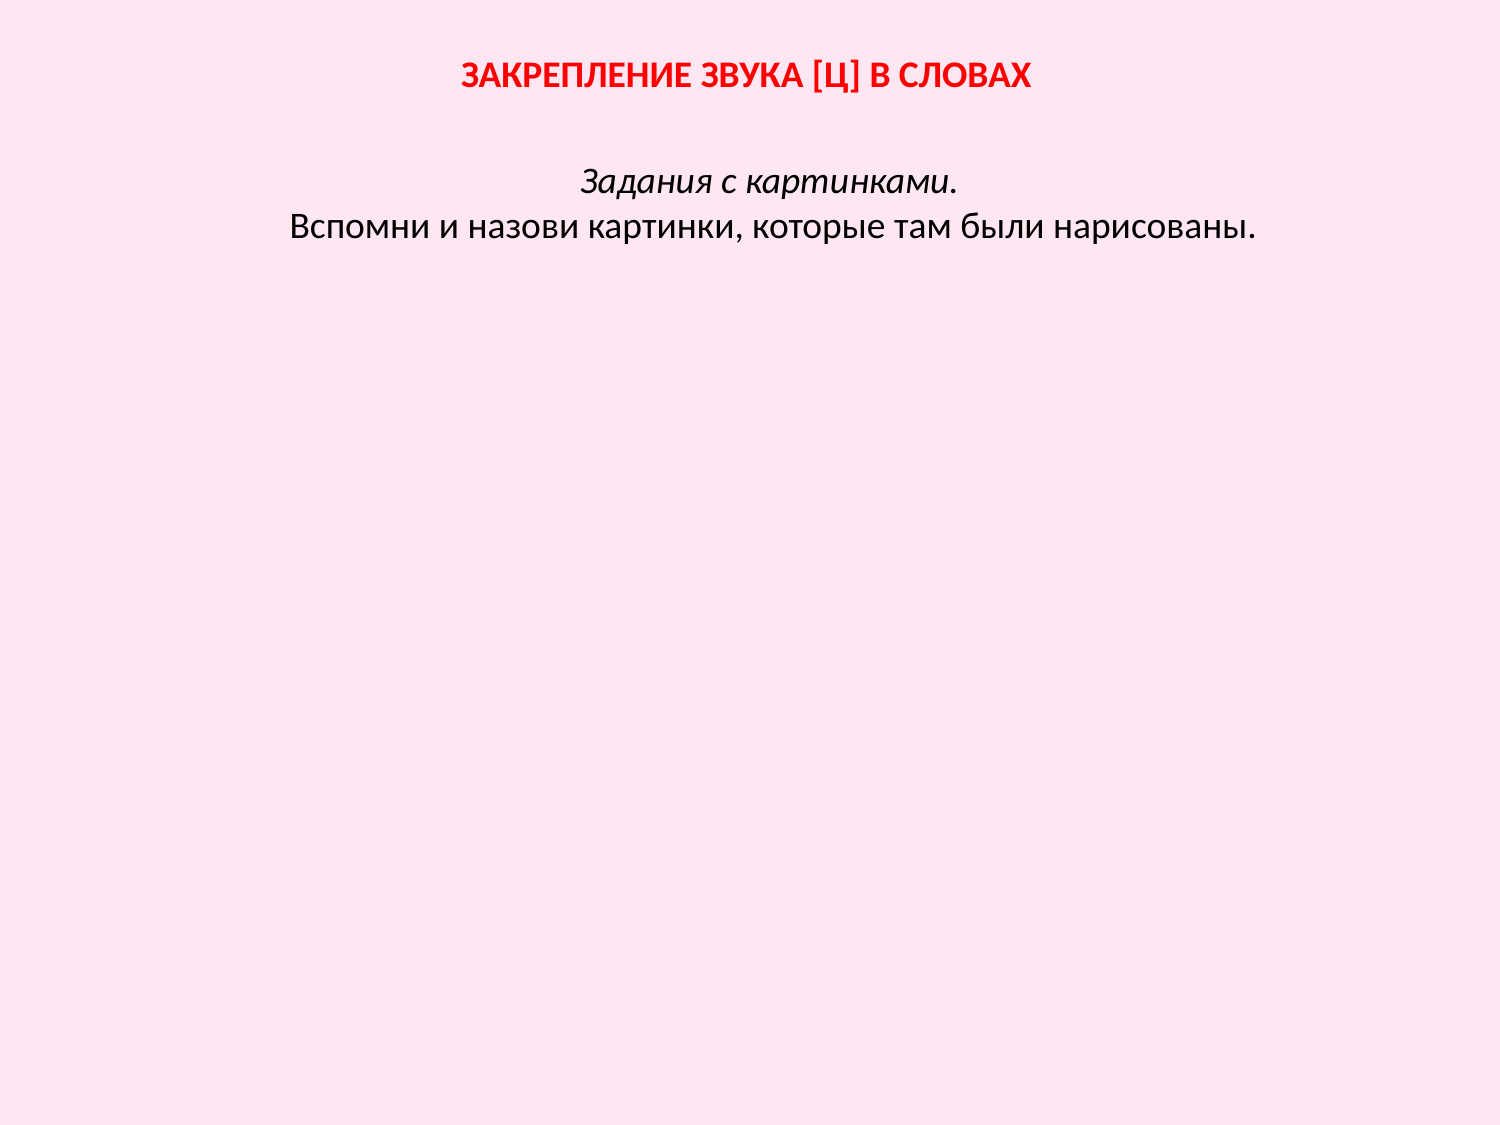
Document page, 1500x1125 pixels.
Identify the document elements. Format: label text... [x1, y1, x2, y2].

text_box [0, 0, 1500, 75]
text_box Задания с картинками. Вспомни и назови картинки, которые там были нарисованы. [64, 148, 1447, 298]
text_box ЗАКРЕПЛЕНИЕ ЗВУКА [Ц] В СЛОВАХ [446, 75, 1047, 103]
